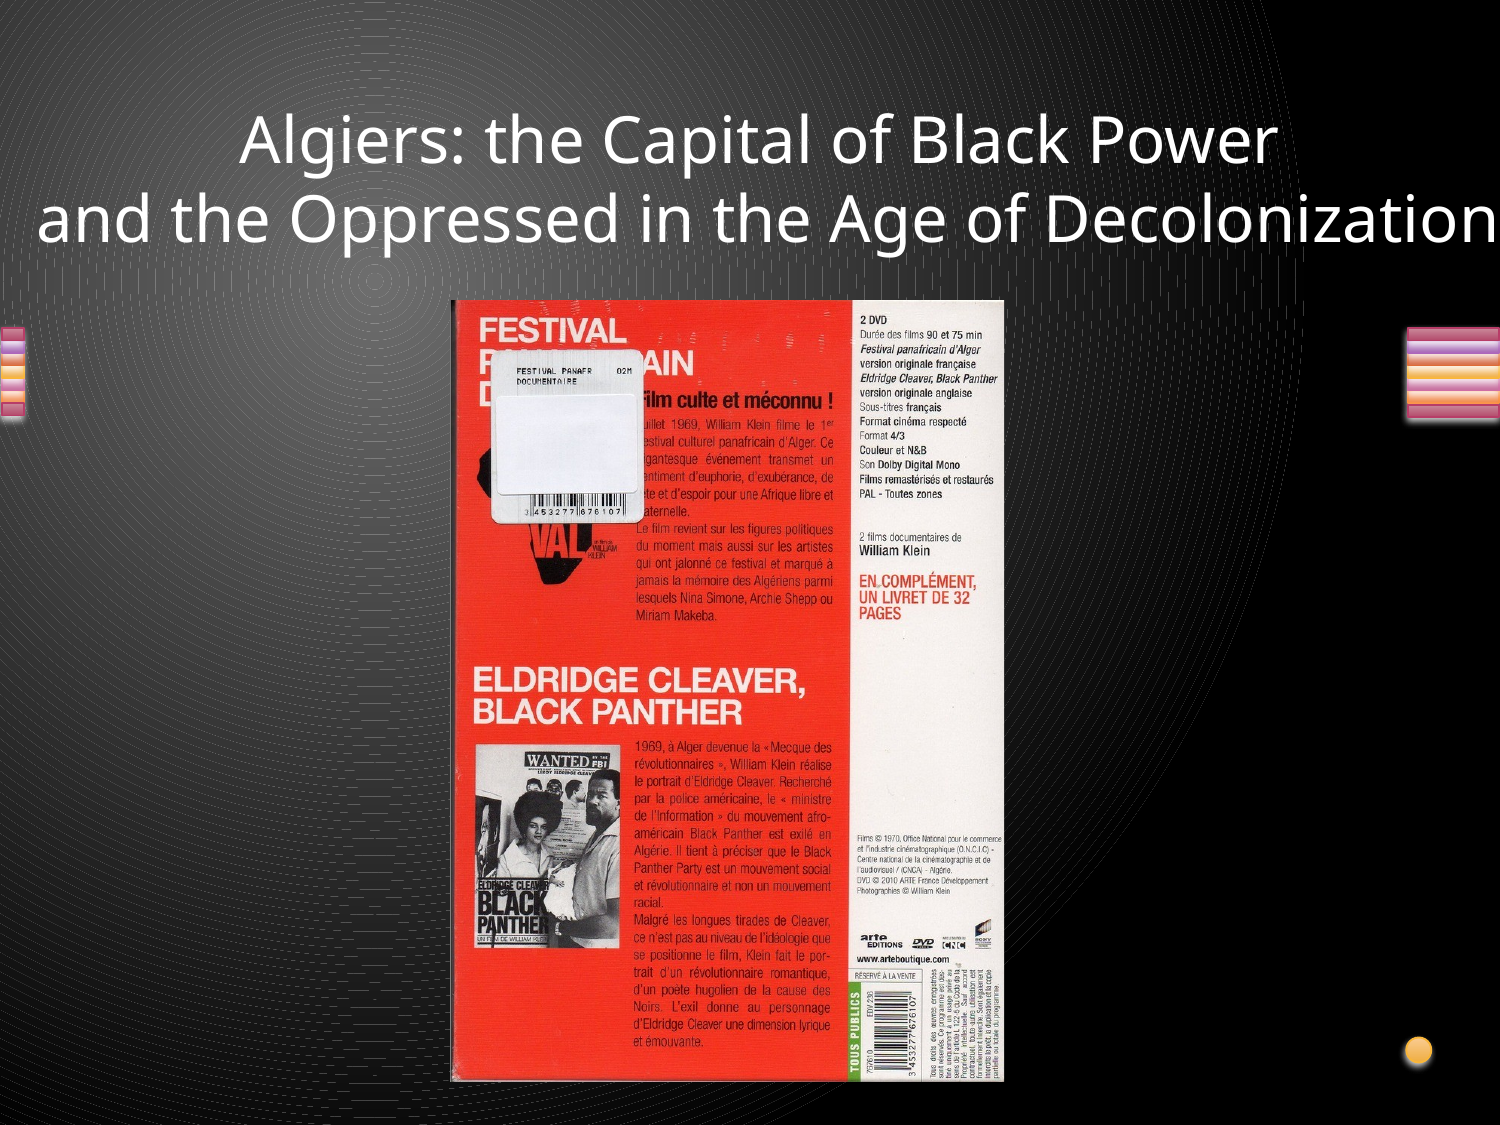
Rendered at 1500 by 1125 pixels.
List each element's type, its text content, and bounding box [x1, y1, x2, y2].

picture [449, 299, 1005, 1086]
title Algiers: the Capital of Black Power and the Oppressed in the Age of Decolonization [12, 75, 1500, 263]
